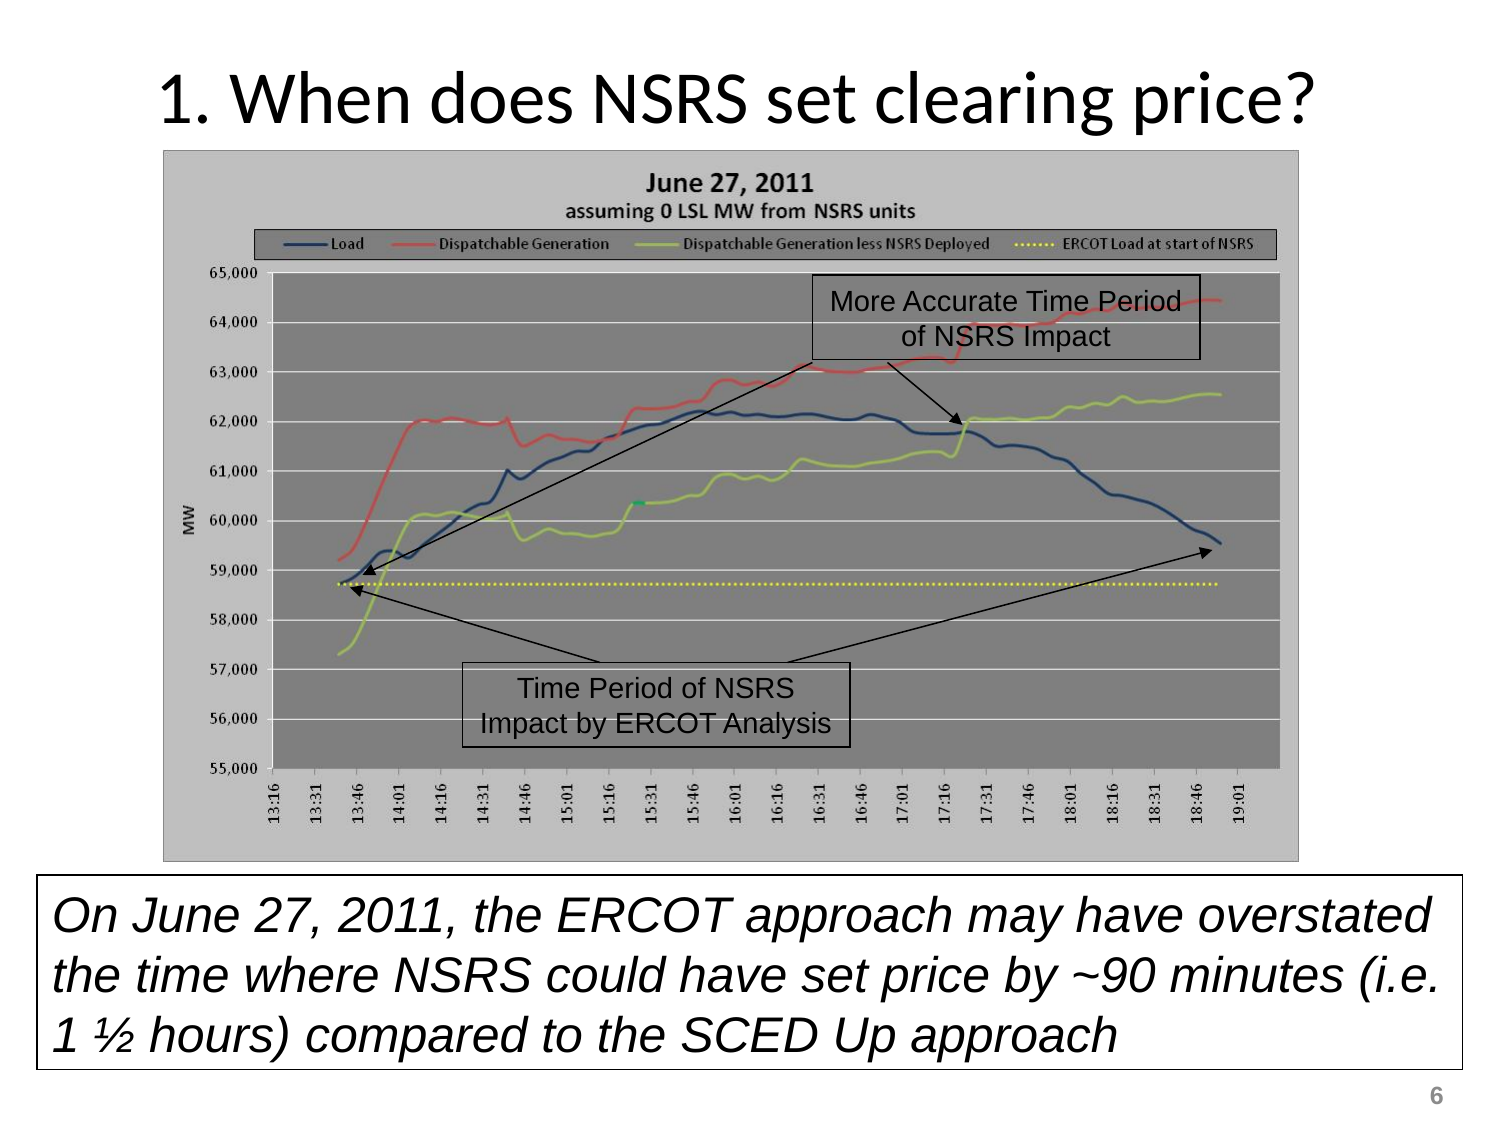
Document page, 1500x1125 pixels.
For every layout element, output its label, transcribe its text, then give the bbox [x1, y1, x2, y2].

text_box 1. When does NSRS set clearing price? [24, 37, 1450, 150]
text_box 6 [1108, 1065, 1459, 1125]
picture [162, 149, 1300, 863]
text_box On June 27, 2011, the ERCOT approach may have overstated the time where NSRS could have set price by ~90 minutes (i.e. 1 ½ hours) compared to the SCED Up approach [37, 874, 1463, 1070]
